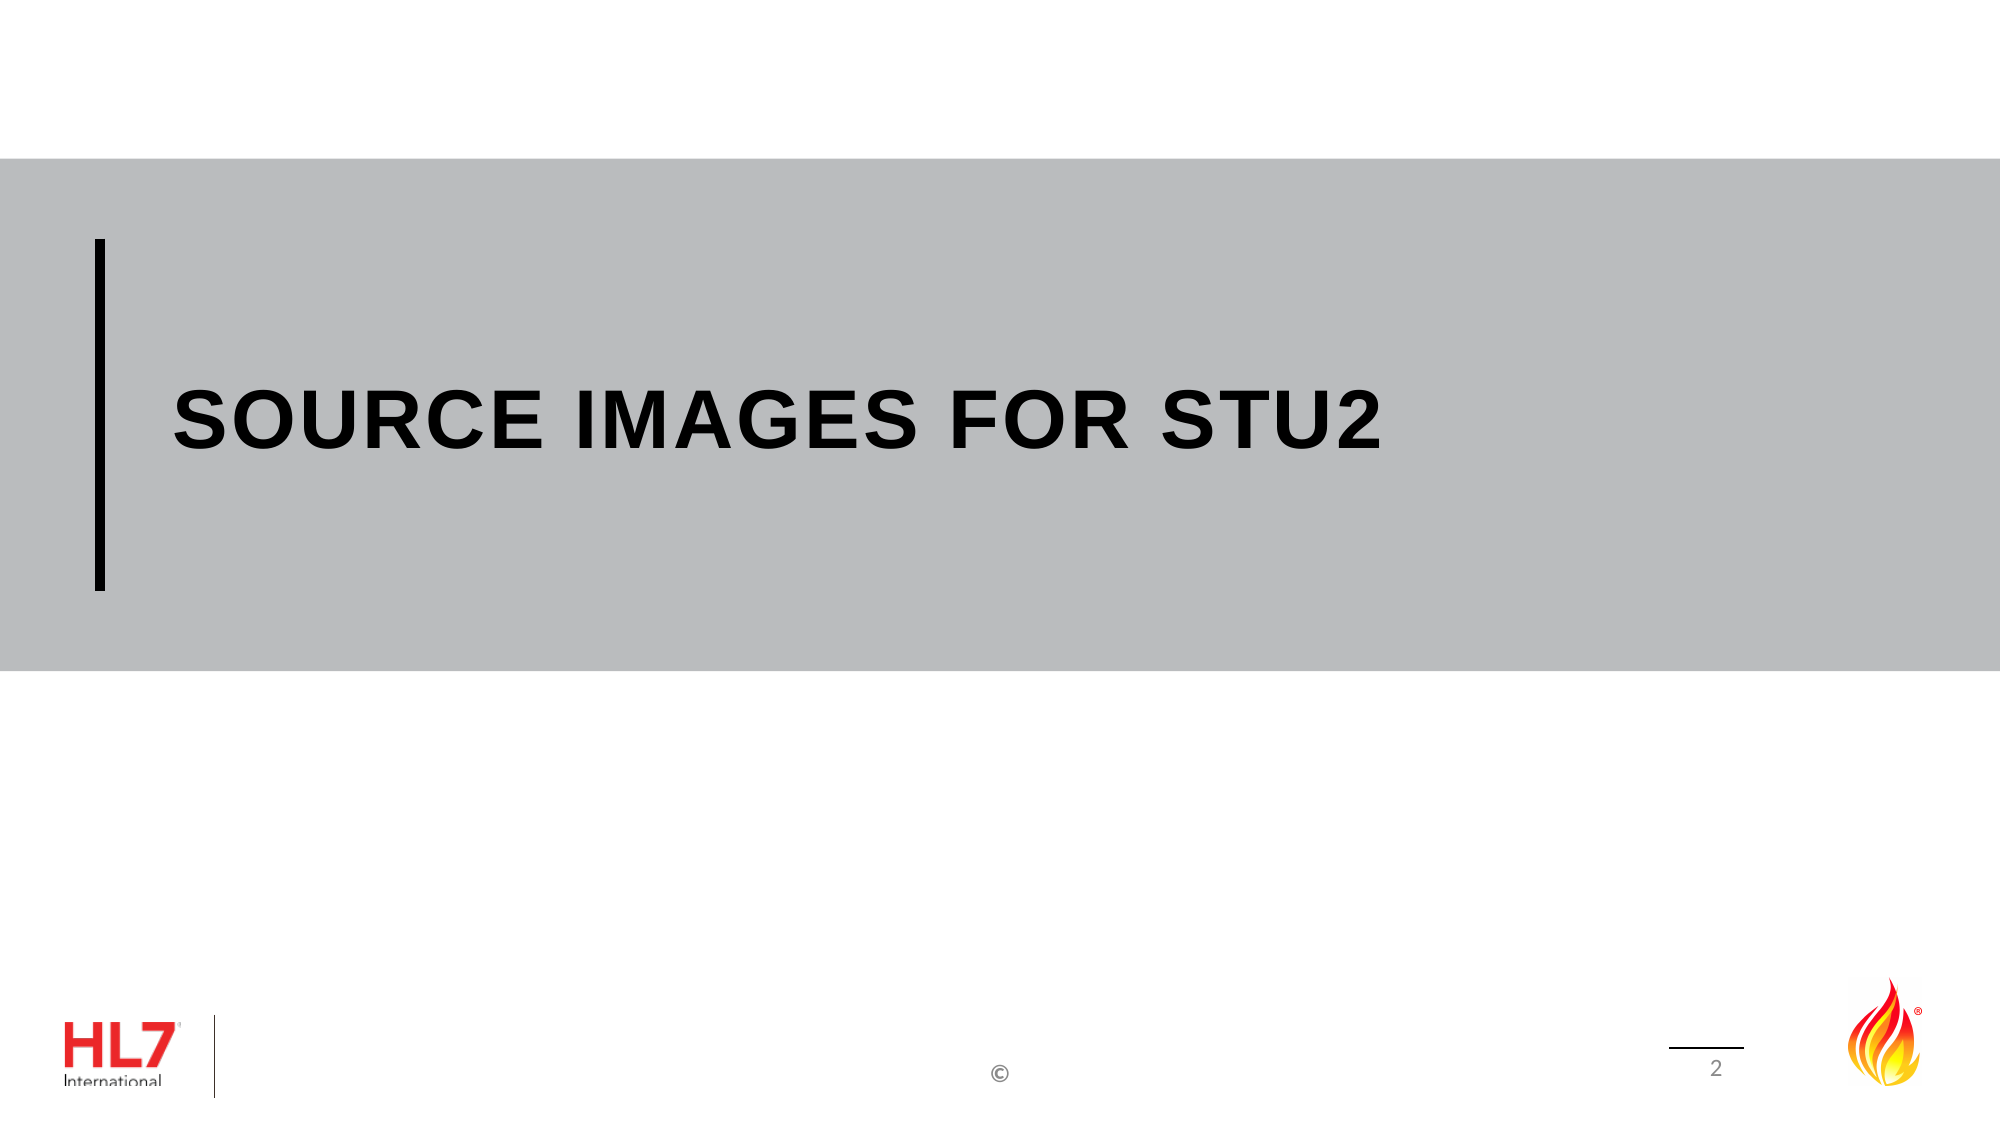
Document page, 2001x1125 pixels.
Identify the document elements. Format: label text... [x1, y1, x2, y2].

slide_number 2 [1678, 1048, 1738, 1086]
title Source images for STU2 [157, 192, 1922, 638]
picture [1848, 977, 1922, 1086]
footer © [662, 1042, 1338, 1103]
